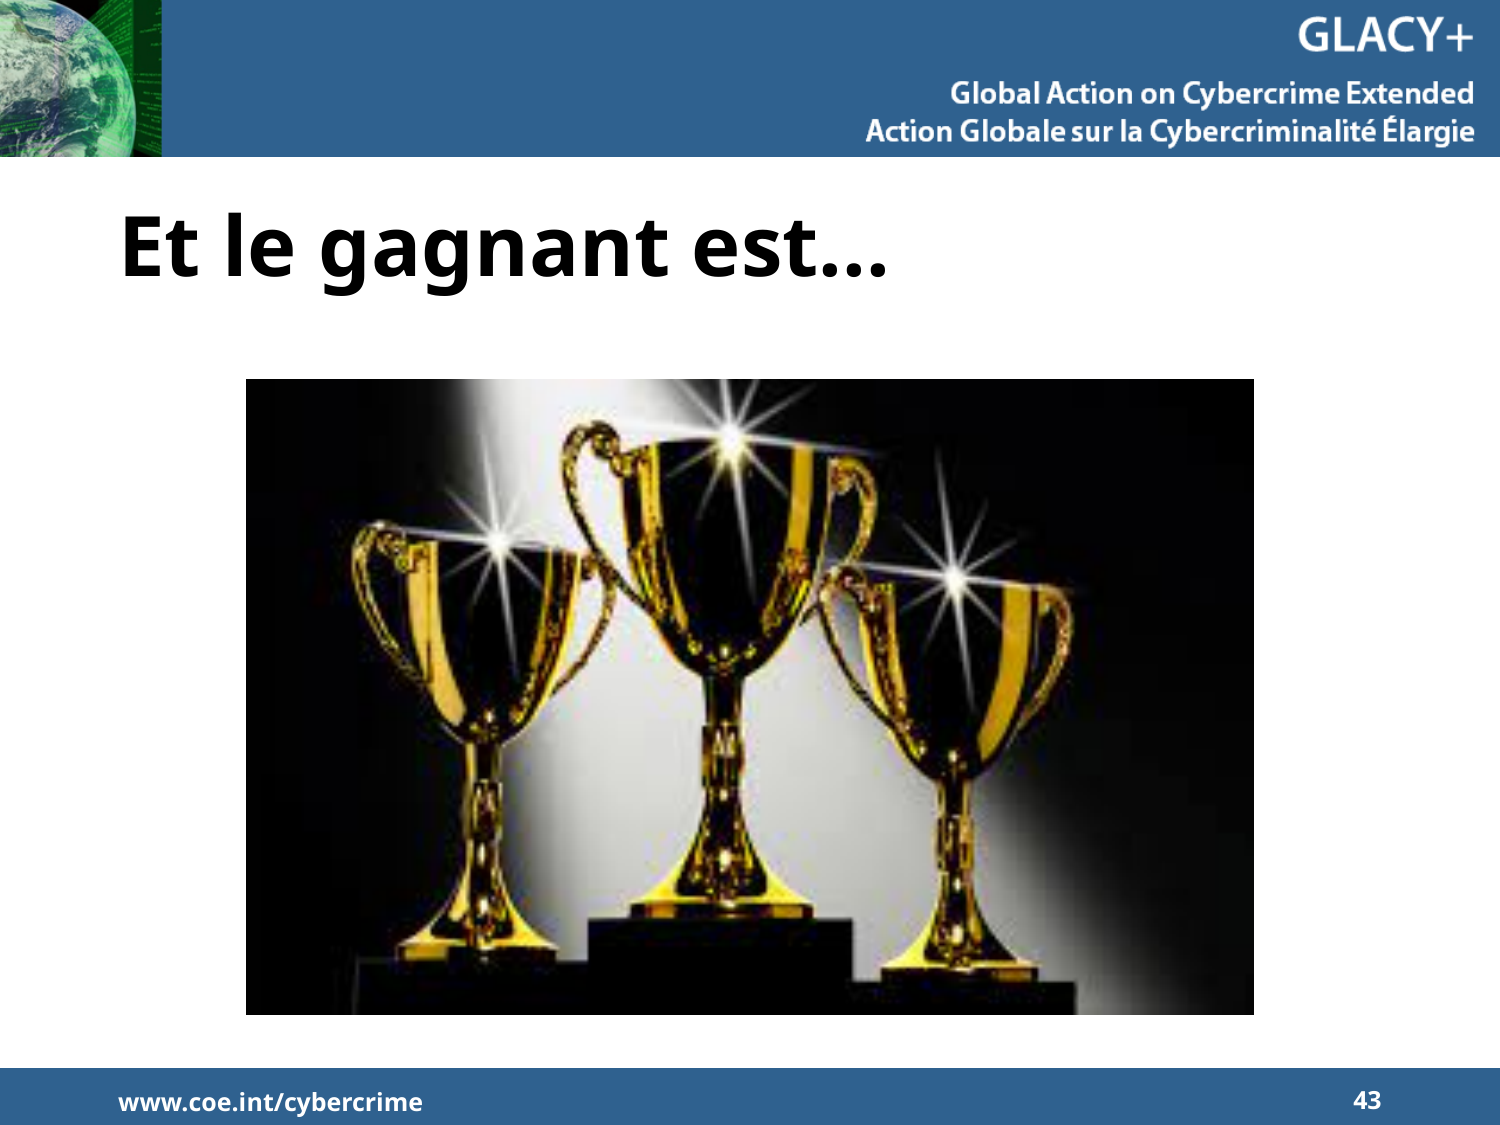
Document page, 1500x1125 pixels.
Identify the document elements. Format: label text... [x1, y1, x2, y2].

slide_number www.coe.int/cybercrime [103, 1071, 491, 1125]
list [246, 379, 1254, 1015]
title Et le gagnant est... [103, 154, 1397, 345]
slide_number 43 [1059, 1071, 1397, 1125]
picture [0, 0, 1500, 157]
